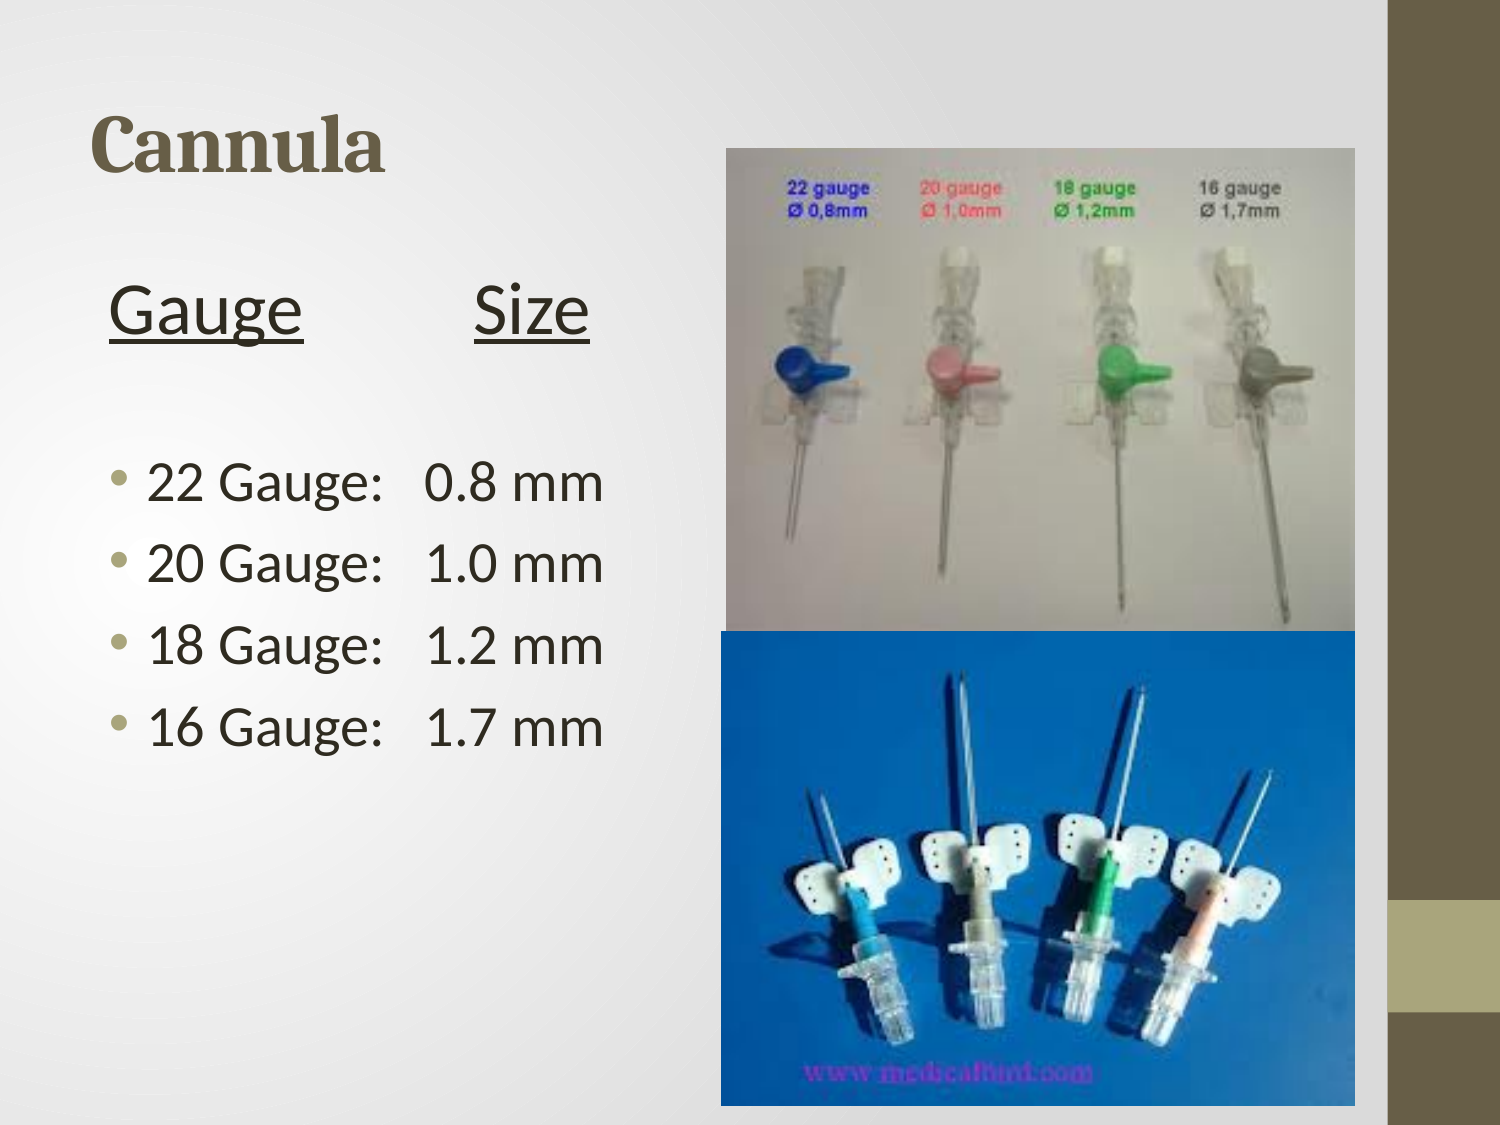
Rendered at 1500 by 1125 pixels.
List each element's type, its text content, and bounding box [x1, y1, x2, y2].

title Cannula [75, 45, 1325, 233]
list Gauge Size 22 Gauge: 0.8 mm 20 Gauge: 1.0 mm 18 Gauge: 1.2 mm 16 Gauge: 1.7 mm [75, 251, 675, 1005]
picture [721, 148, 1356, 1107]
